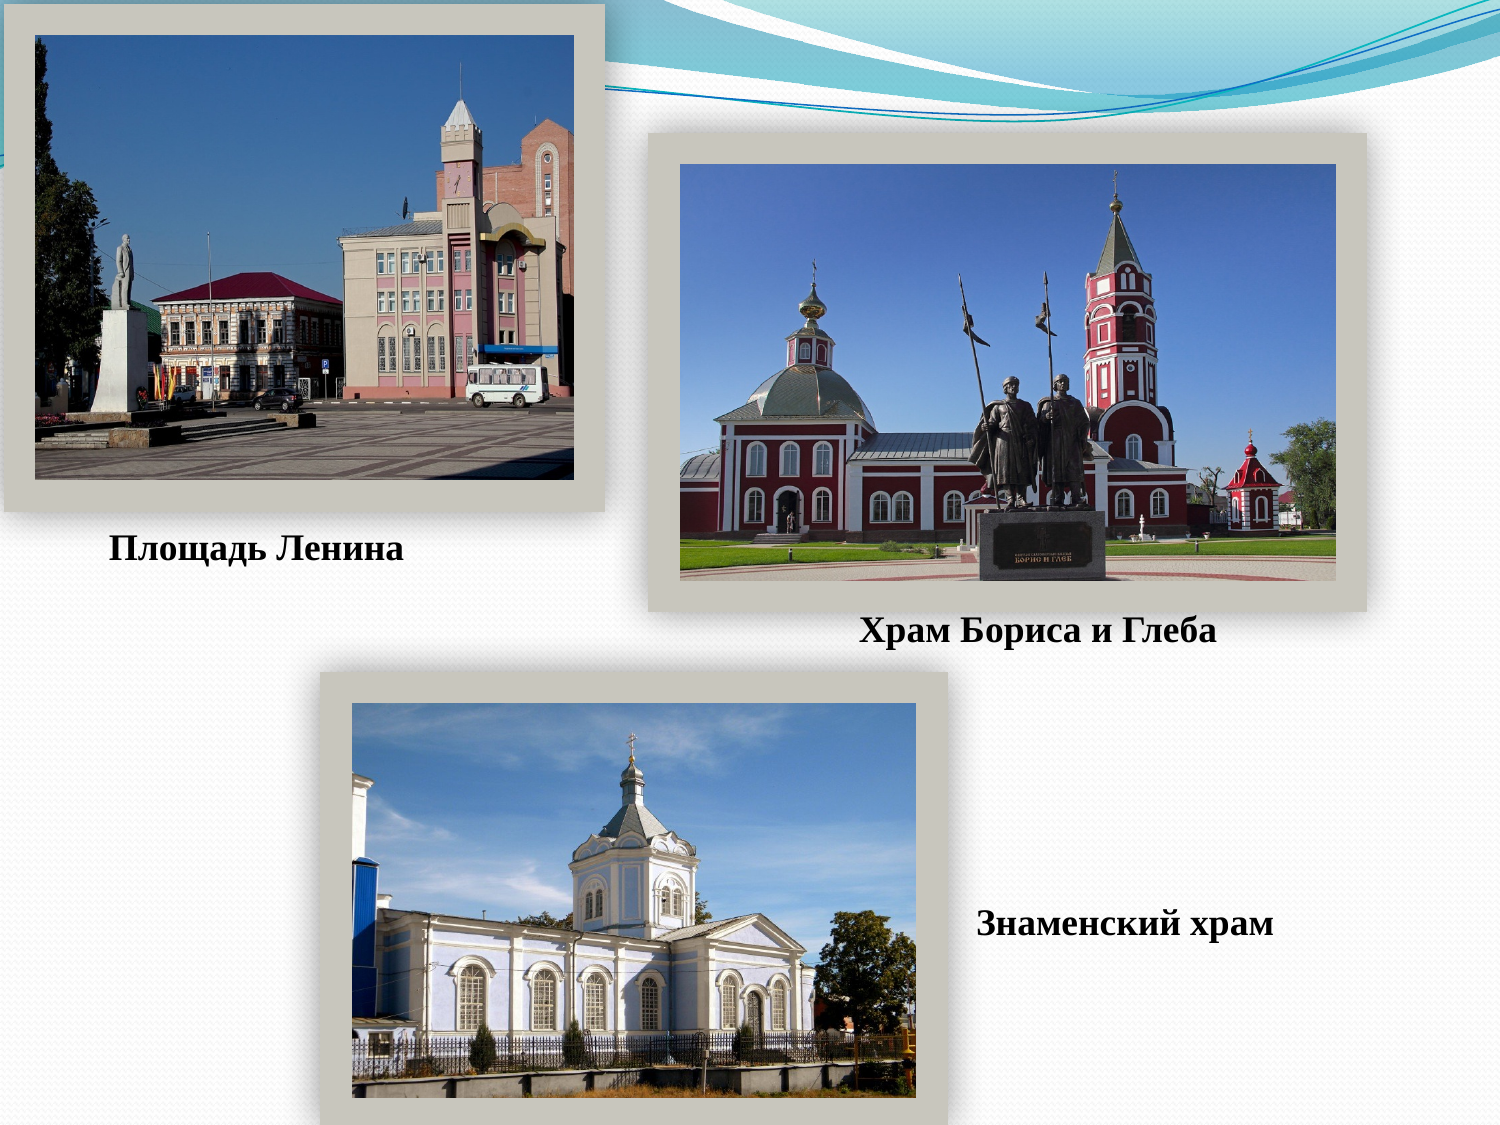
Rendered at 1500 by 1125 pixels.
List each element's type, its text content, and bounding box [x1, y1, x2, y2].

text_box Площадь Ленина [93, 515, 434, 576]
text_box Знаменский храм [960, 890, 1313, 951]
picture [351, 702, 917, 1099]
picture [679, 163, 1337, 582]
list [34, 34, 575, 481]
text_box Храм Бориса и Глеба [843, 597, 1243, 658]
